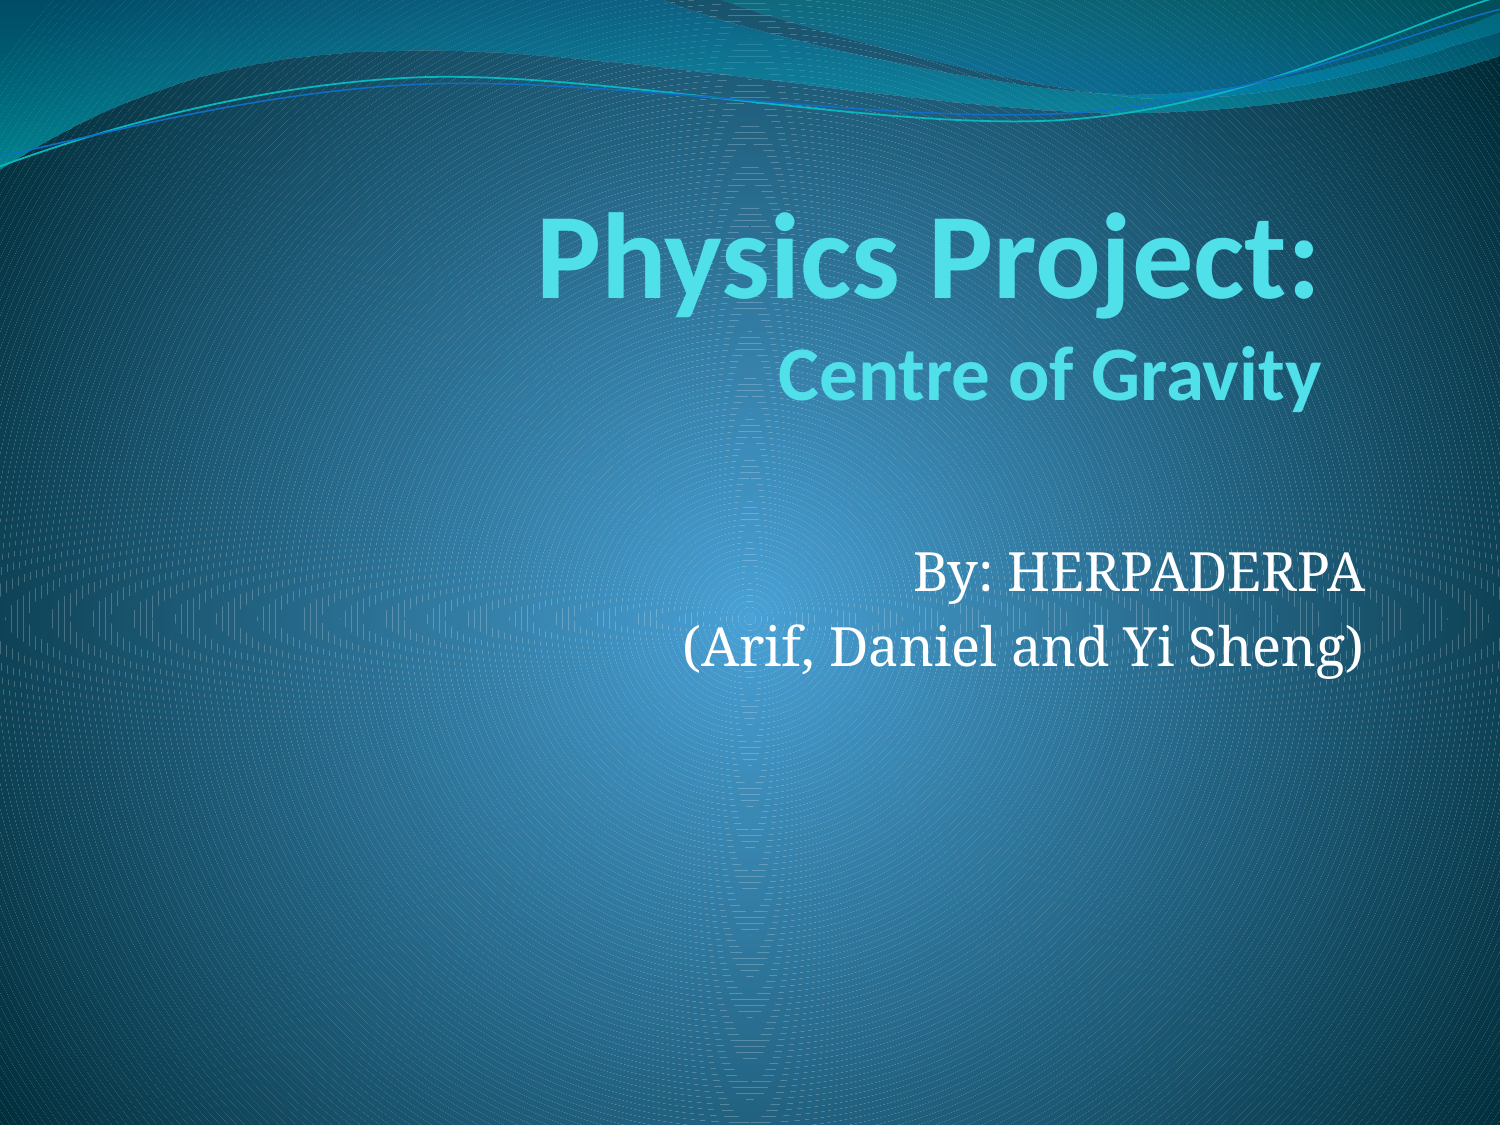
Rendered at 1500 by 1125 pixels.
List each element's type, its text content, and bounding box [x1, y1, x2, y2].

title Physics Project: Centre of Gravity [50, 174, 1325, 416]
subtitle By: HERPADERPA (Arif, Daniel and Yi Sheng) [87, 529, 1376, 818]
